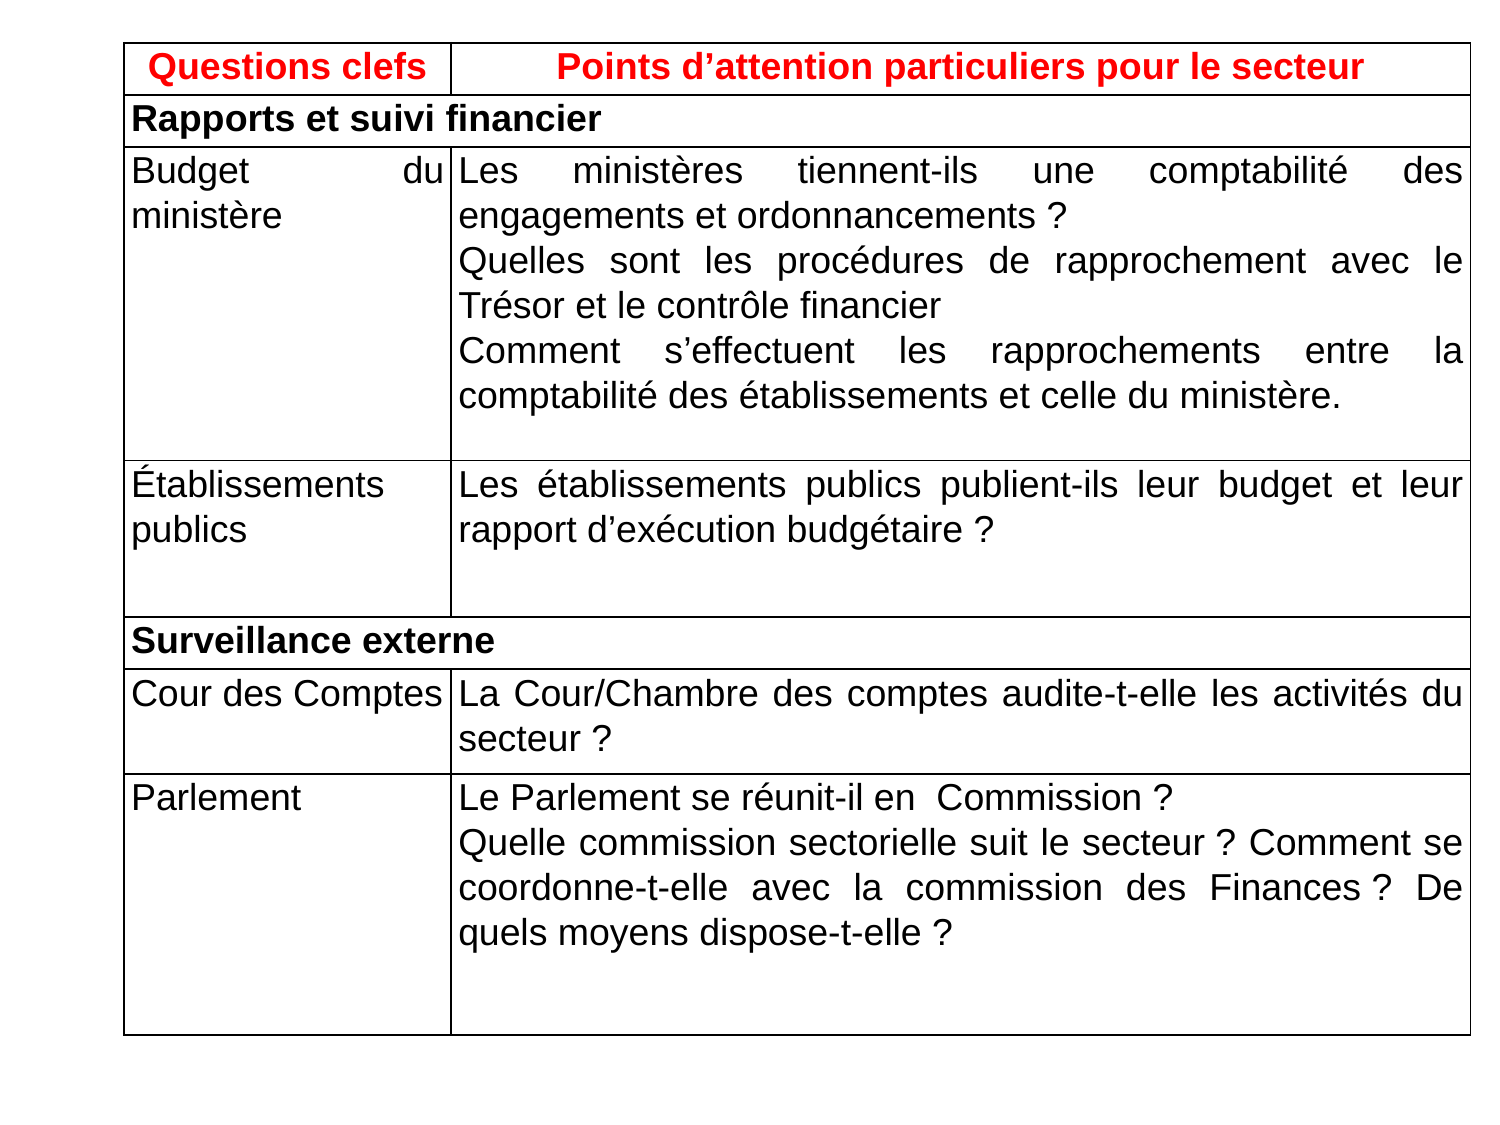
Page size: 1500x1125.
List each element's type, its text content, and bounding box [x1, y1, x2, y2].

table_cell Parlement [125, 775, 450, 1034]
table_cell Établissements publics [125, 461, 450, 616]
table_cell Le Parlement se réunit-il en Commission ? Quelle commission sectorielle suit le secteur ? Comment se coordonne-t-elle avec la commission des Finances ? De quels moyens dispose-t-elle ? [452, 775, 1470, 1034]
table_cell Rapports et suivi financier [125, 96, 1470, 146]
table_header Questions clefs [125, 44, 450, 94]
table_cell Surveillance externe [125, 618, 1470, 668]
table_cell La Cour/Chambre des comptes audite-t-elle les activités du secteur ? [452, 670, 1470, 773]
table_header Points d’attention particuliers pour le secteur [452, 44, 1470, 94]
table_cell Cour des Comptes [125, 670, 450, 773]
table_cell Les établissements publics publient-ils leur budget et leur rapport d’exécution budgétaire ? [452, 461, 1470, 616]
table_cell Budget du ministère [125, 148, 450, 460]
table_cell Les ministères tiennent-ils une comptabilité des engagements et ordonnancements ? Quelles sont les procédures de rapprochement avec le Trésor et le contrôle financier Comment s’effectuent les rapprochements entre la comptabilité des établissements et celle du ministère. [452, 148, 1470, 460]
